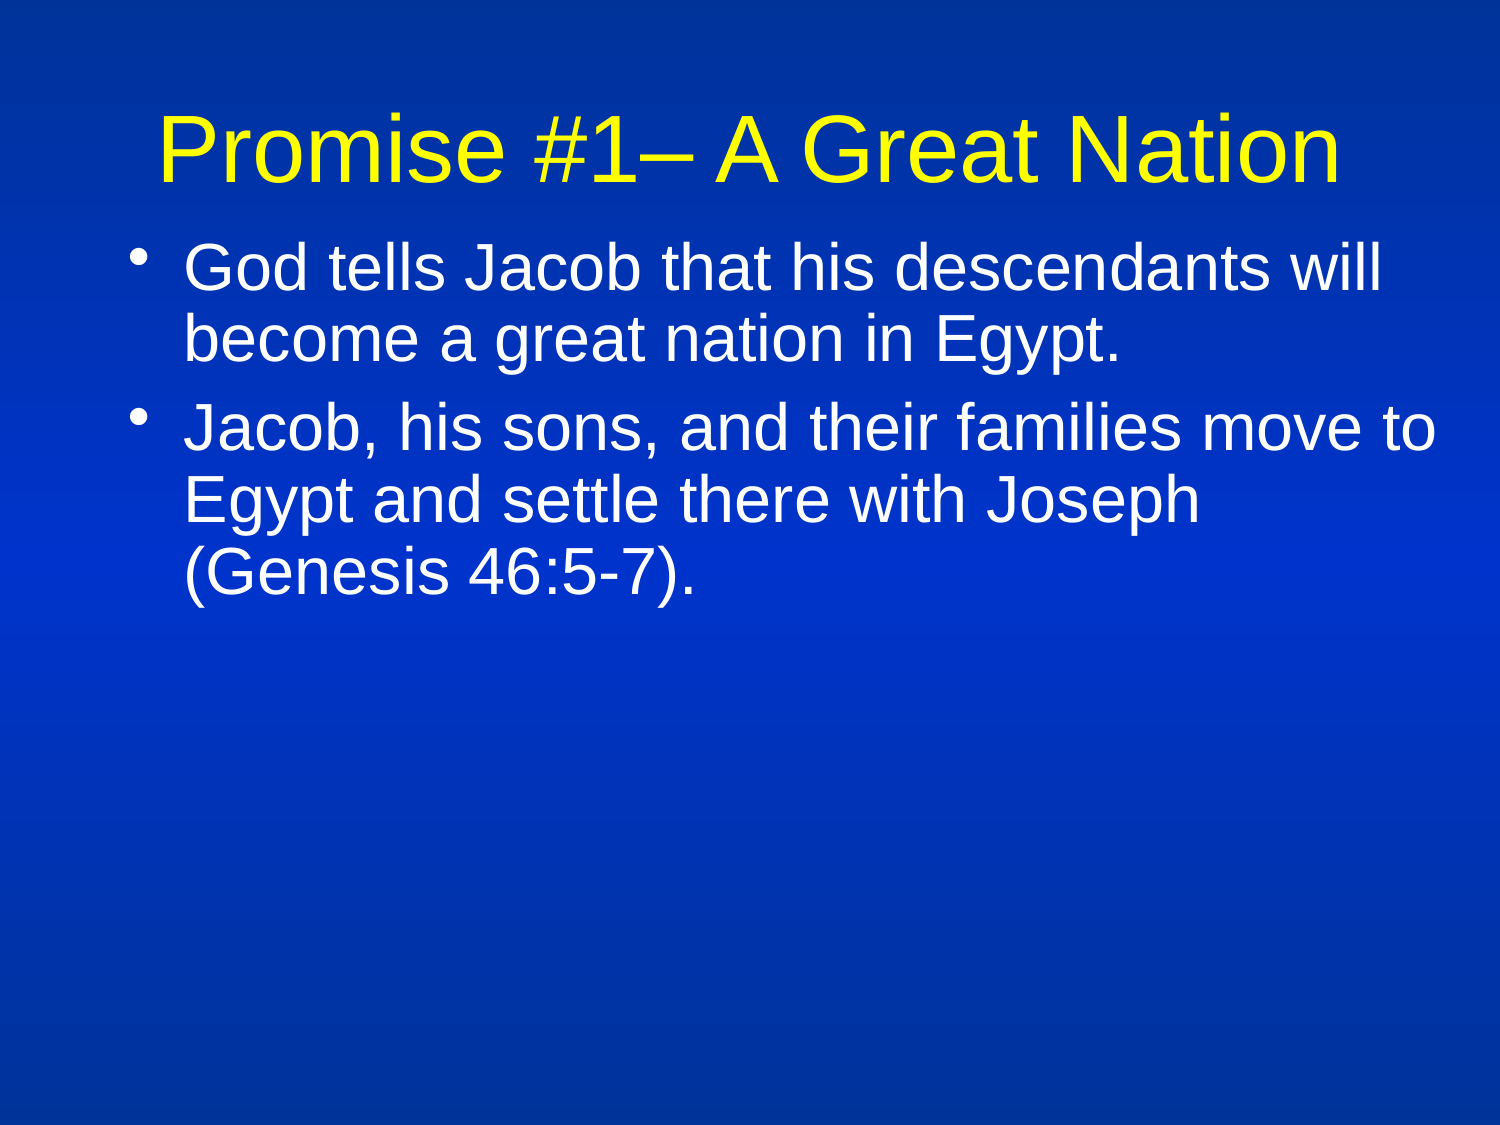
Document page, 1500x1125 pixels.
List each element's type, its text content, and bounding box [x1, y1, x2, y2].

list God tells Jacob that his descendants will become a great nation in Egypt. Jacob, his sons, and their families move to Egypt and settle there with Joseph (Genesis 46:5-7). [112, 224, 1475, 1113]
title Promise #1– A Great Nation [37, 50, 1463, 238]
